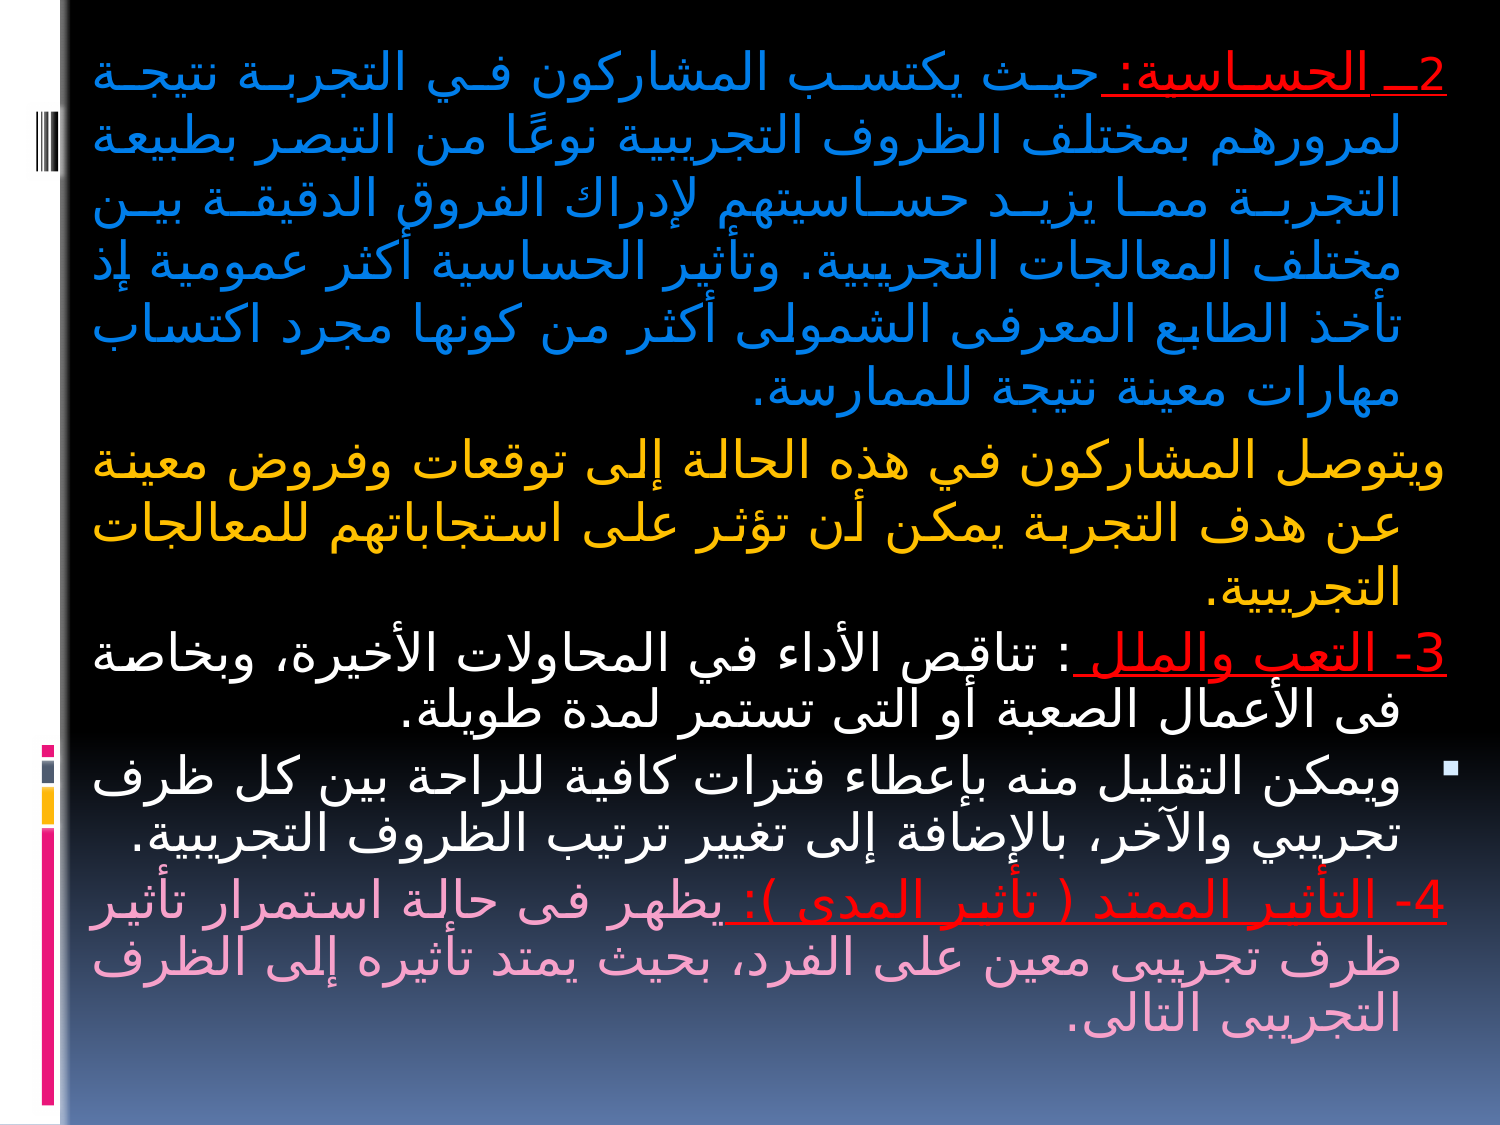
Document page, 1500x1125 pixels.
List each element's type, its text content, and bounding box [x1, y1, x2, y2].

list 2ـ الحساسية: حيث يكتسب المشاركون في التجربة نتيجة لمرورهم بمختلف الظروف التجريبية نوعًا من التبصر بطبيعة التجربة مما يزيد حساسيتهم لإدراك الفروق الدقيقة بين مختلف المعالجات التجريبية. وتأثير الحساسية أكثر عمومية إذ تأخذ الطابع المعرفى الشمولى أكثر من كونها مجرد اكتساب مهارات معينة نتيجة للممارسة. ويتوصل المشاركون في هذه الحالة إلى توقعات وفروض معينة عن هدف التجربة يمكن أن تؤثر على استجاباتهم للمعالجات التجريبية. 3- التعب والملل : تناقص الأداء في المحاولات الأخيرة، وبخاصة فى الأعمال الصعبة أو التى تستمر لمدة طويلة. ويمكن التقليل منه بإعطاء فترات كافية للراحة بين كل ظرف تجريبي والآخر، بالإضافة إلى تغيير ترتيب الظروف التجريبية. 4- التأثير الممتد ( تأثير المدى ): يظهر فى حالة استمرار تأثير ظرف تجريبى معين على الفرد، بحيث يمتد تأثيره إلى الظرف التجريبى التالى. [76, 30, 1471, 1083]
